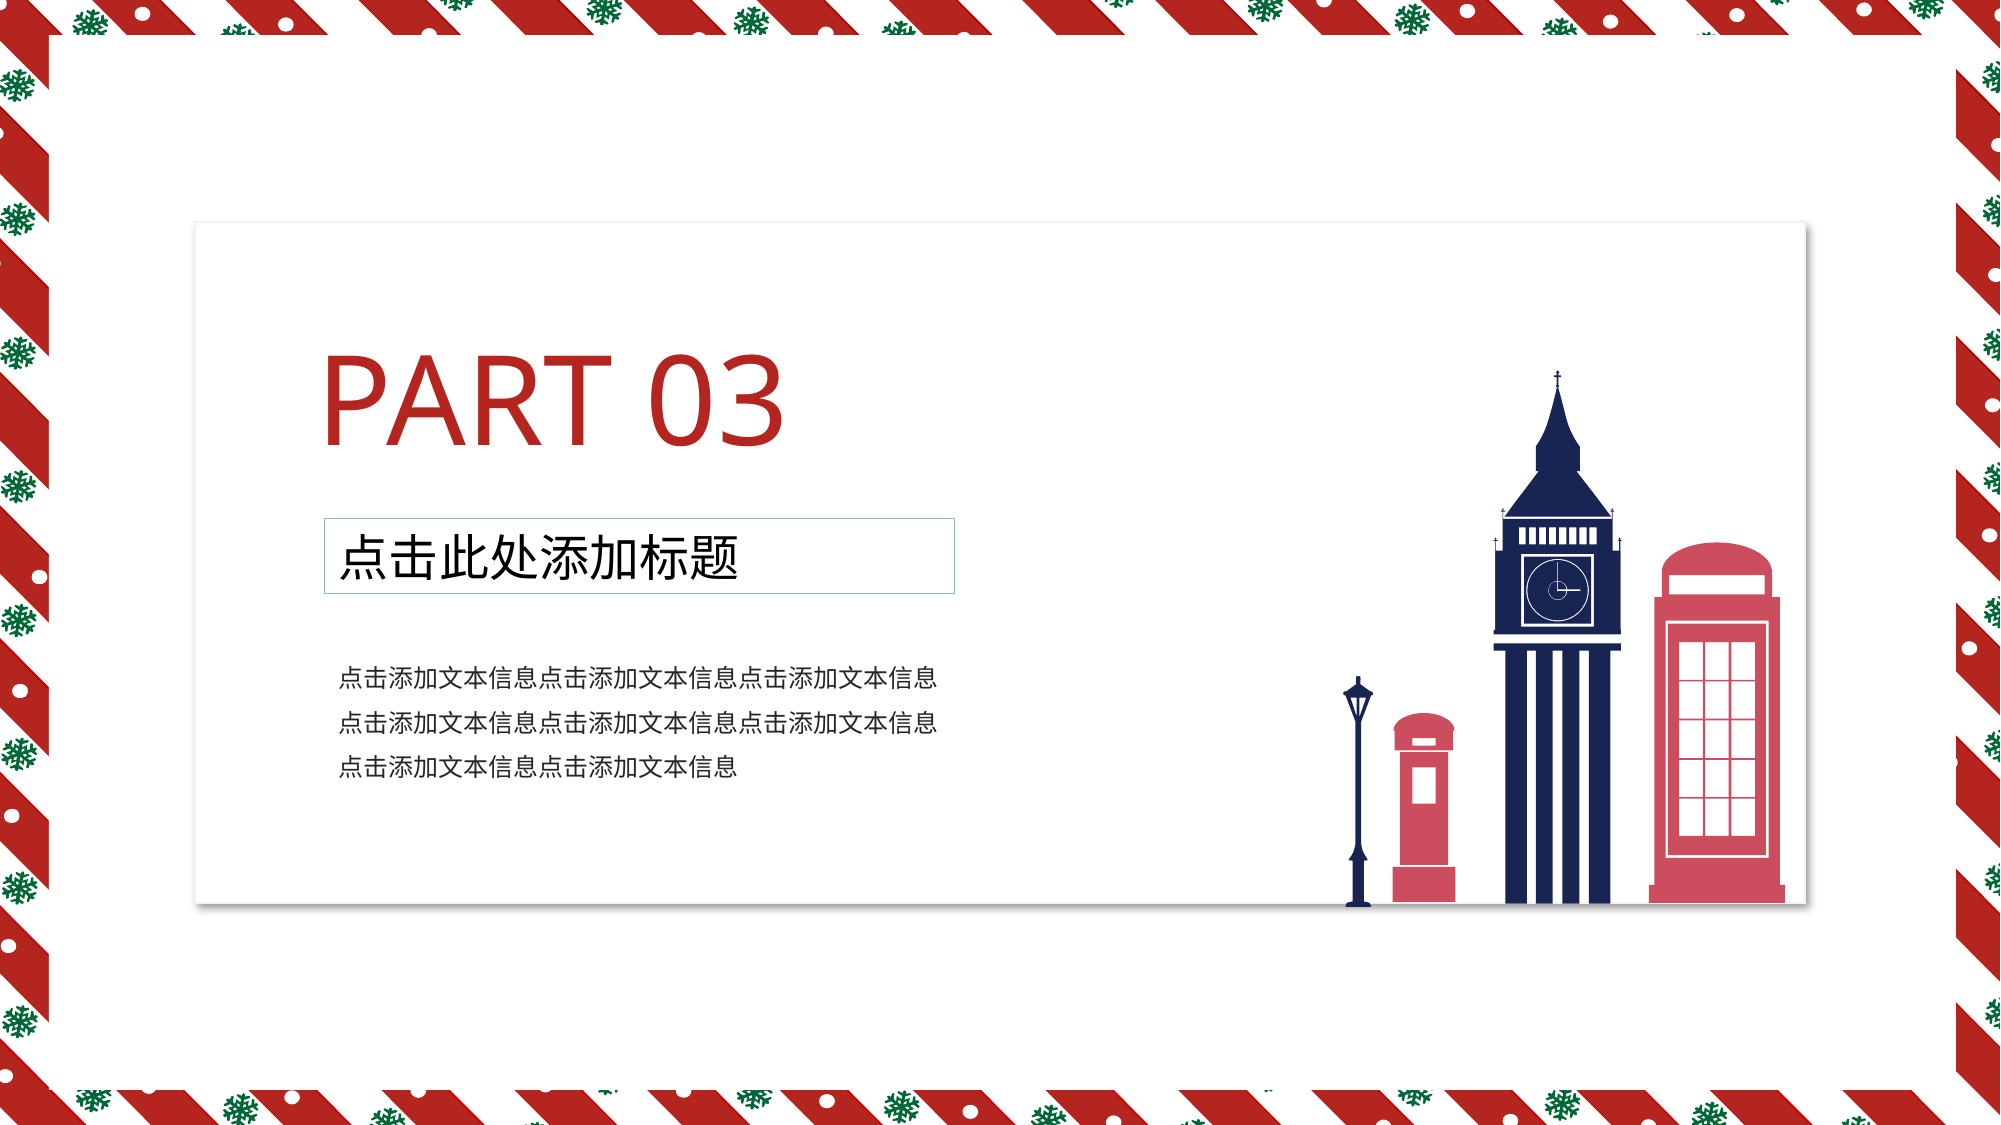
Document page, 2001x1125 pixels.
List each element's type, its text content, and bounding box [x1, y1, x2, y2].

text_box PART 03 [301, 313, 821, 479]
text_box 点击此处添加标题 [324, 518, 955, 594]
text_box [194, 221, 1806, 904]
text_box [1343, 370, 1786, 907]
text_box 点击添加文本信息点击添加文本信息点击添加文本信息点击添加文本信息点击添加文本信息点击添加文本信息点击添加文本信息点击添加文本信息 [324, 639, 965, 790]
